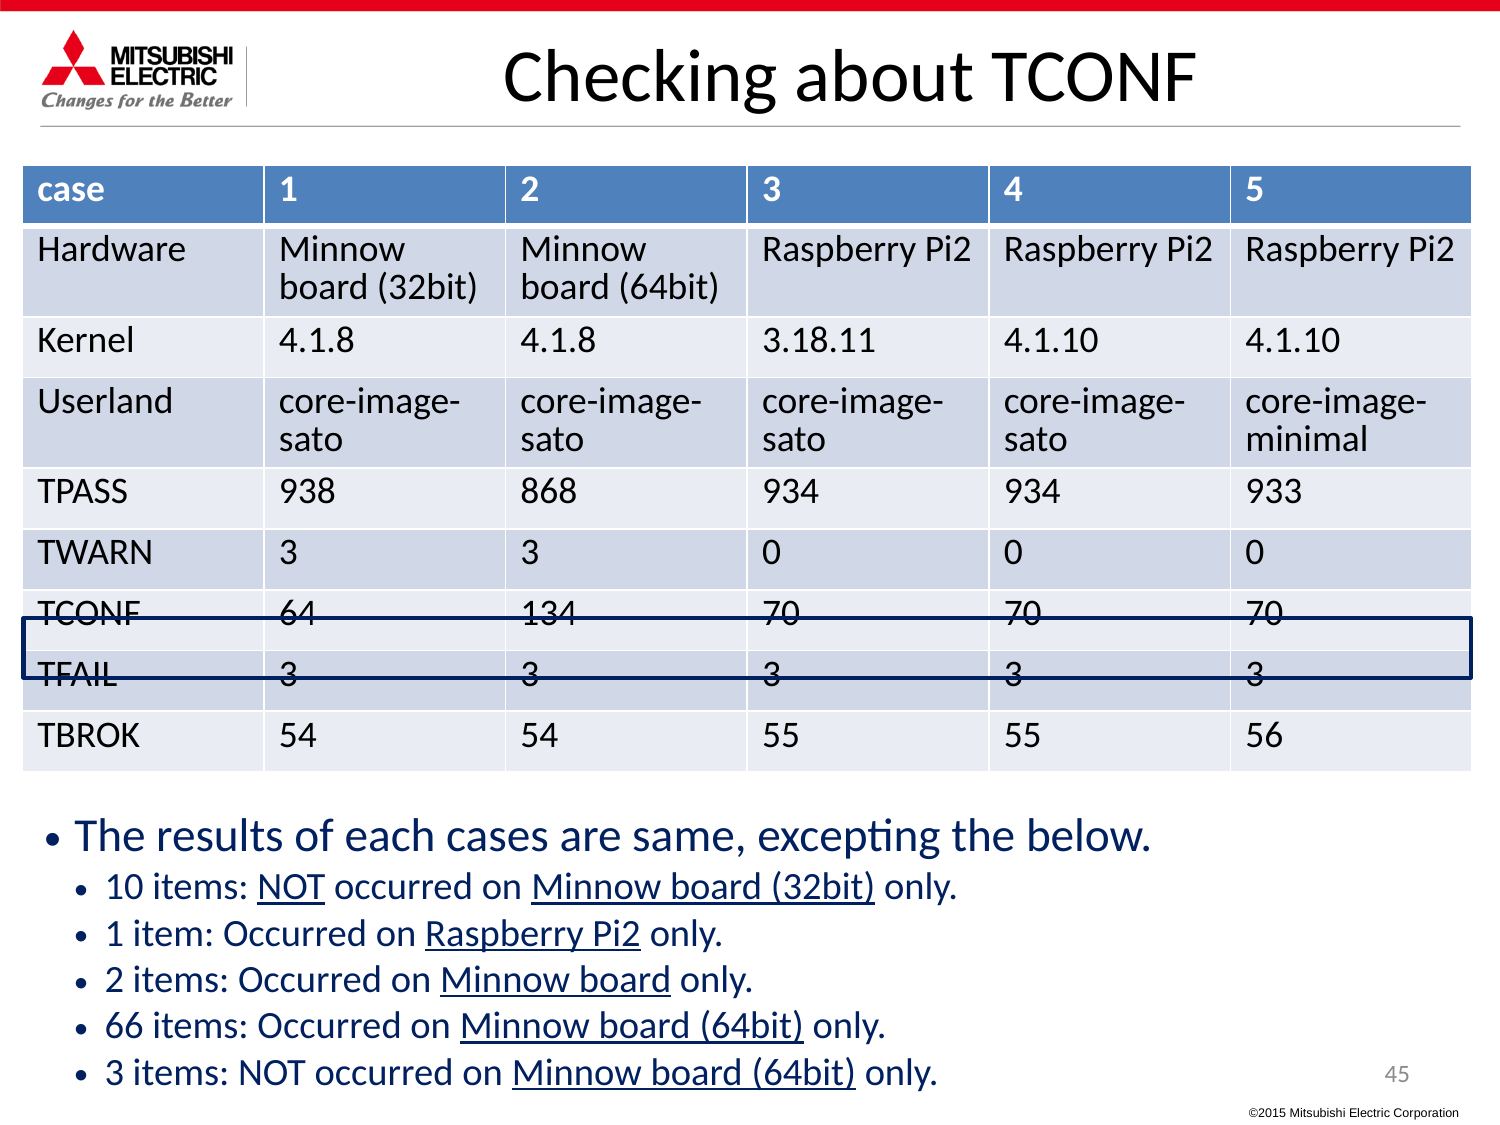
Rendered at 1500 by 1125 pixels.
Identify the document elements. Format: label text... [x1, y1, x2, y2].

table_cell Minnow board (32bit) [265, 229, 505, 316]
table_cell 3 [265, 680, 505, 710]
text_box The results of each cases are same, excepting the below. 10 items: NOT occurred on Minnow board (32bit) only. 1 item: Occurred on Raspberry Pi2 only. 2 items: Occurred on Minnow board only. 66 items: Occurred on Minnow board (64bit) only. 3 items: NOT occurred on Minnow board (64bit) only. [29, 808, 1446, 1103]
table_cell 55 [990, 712, 1230, 771]
table_cell 3 [990, 680, 1230, 710]
table_cell core-image-sato [265, 378, 505, 467]
table_header 3 [748, 166, 988, 223]
table_cell 4.1.10 [990, 318, 1230, 377]
table_cell Hardware [23, 229, 263, 316]
table_cell 4.1.8 [506, 318, 746, 377]
table_cell 70 [990, 591, 1230, 616]
table_cell 0 [1231, 530, 1471, 589]
table_cell core-image-sato [990, 378, 1230, 467]
table_cell 70 [1231, 591, 1471, 616]
table_cell 3 [506, 530, 746, 589]
table_cell TFAIL [23, 680, 263, 710]
table_header 5 [1231, 166, 1471, 223]
table_cell Minnow board (64bit) [506, 229, 746, 316]
table_cell 933 [1231, 469, 1471, 528]
table_cell core-image-minimal [1231, 378, 1471, 467]
table_cell core-image-sato [506, 378, 746, 467]
text_box [21, 616, 1473, 680]
table_cell 0 [748, 530, 988, 589]
table_cell Kernel [23, 318, 263, 377]
table_cell 3 [265, 530, 505, 589]
table_cell 938 [265, 469, 505, 528]
table_cell 55 [748, 712, 988, 771]
table_cell 934 [990, 469, 1230, 528]
table_cell 934 [748, 469, 988, 528]
table_cell 3 [748, 680, 988, 710]
table_header case [23, 166, 263, 223]
table_cell 70 [748, 591, 988, 616]
table_cell TPASS [23, 469, 263, 528]
table_cell TBROK [23, 712, 263, 771]
table_cell 54 [506, 712, 746, 771]
table_cell 4.1.8 [265, 318, 505, 377]
table_cell 4.1.10 [1231, 318, 1471, 377]
table_cell Userland [23, 378, 263, 467]
table_cell 3 [506, 680, 746, 710]
table_header 1 [265, 166, 505, 223]
table_cell Raspberry Pi2 [990, 229, 1230, 316]
table_cell 56 [1231, 712, 1471, 771]
table_cell 868 [506, 469, 746, 528]
table_cell TCONF [23, 591, 263, 616]
table_cell 3 [1231, 680, 1471, 710]
table_cell 134 [506, 591, 746, 616]
title Checking about TCONF [242, 30, 1461, 112]
table_cell core-image-sato [748, 378, 988, 467]
picture [0, 0, 1500, 1125]
table_cell 64 [265, 591, 505, 616]
table_cell 3.18.11 [748, 318, 988, 377]
table_cell 0 [990, 530, 1230, 589]
table_header 2 [506, 166, 746, 223]
table_cell 54 [265, 712, 505, 771]
table_header 4 [990, 166, 1230, 223]
table_cell Raspberry Pi2 [1231, 229, 1471, 316]
table_cell TWARN [23, 530, 263, 589]
table_cell Raspberry Pi2 [748, 229, 988, 316]
